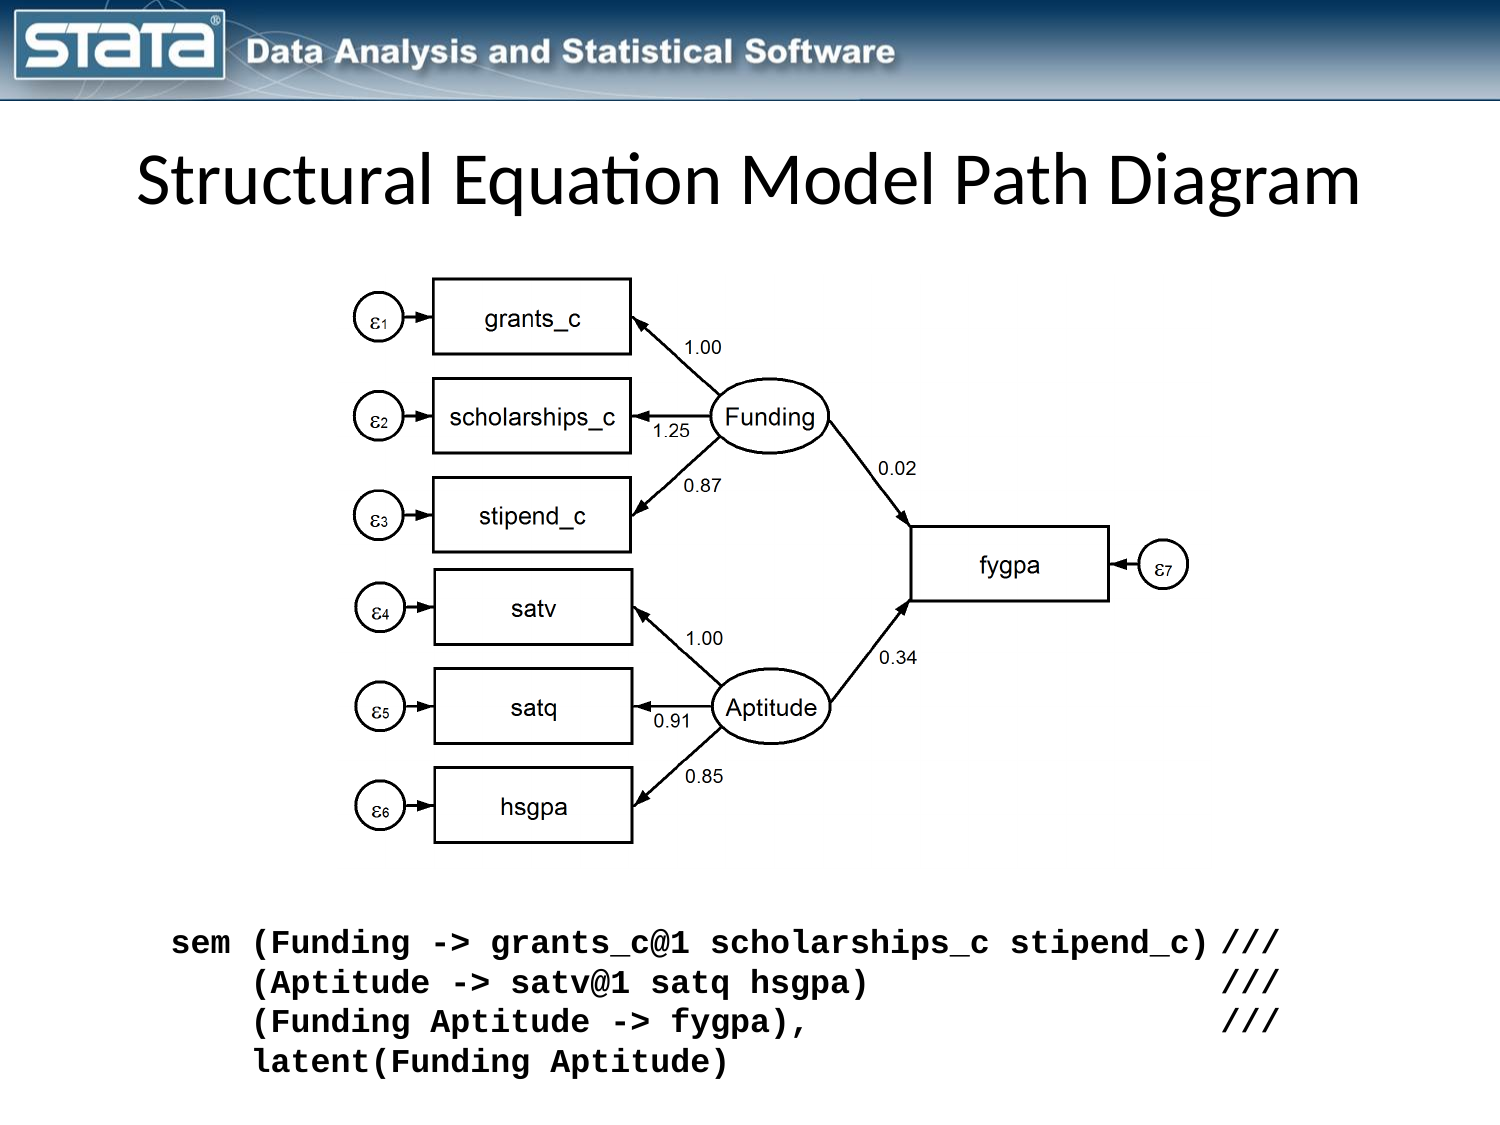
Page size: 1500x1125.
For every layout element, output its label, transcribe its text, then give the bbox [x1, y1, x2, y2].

text_box sem (Funding -> grants_c@1 scholarships_c stipend_c) /// (Aptitude -> satv@1 satq hsgpa) /// (Funding Aptitude -> fygpa), /// latent(Funding Aptitude) [155, 912, 1316, 1087]
picture [337, 274, 1213, 870]
title Structural Equation Model Path Diagram [0, 112, 1500, 238]
picture [0, 0, 1500, 101]
